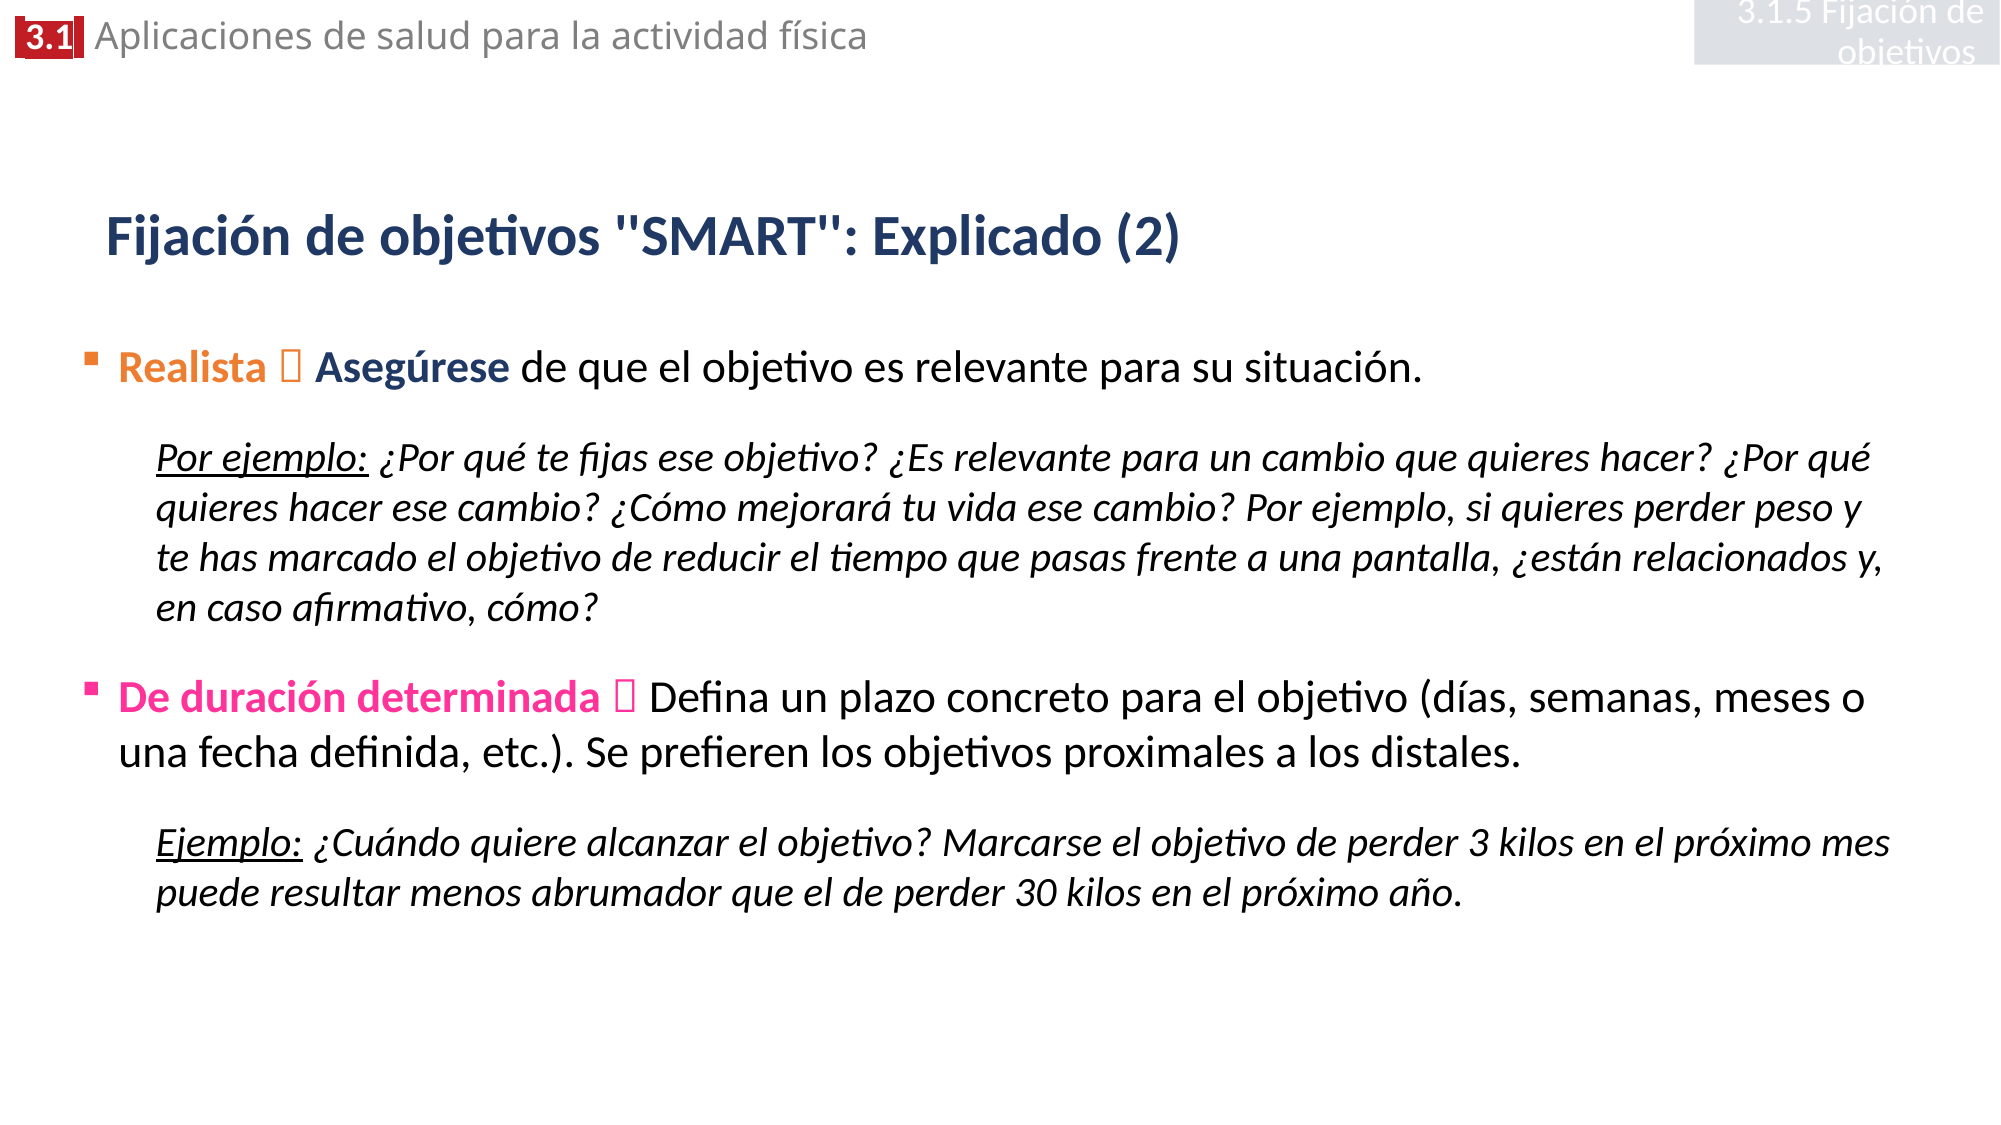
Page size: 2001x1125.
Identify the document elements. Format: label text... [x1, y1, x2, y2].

list Realista  Asegúrese de que el objetivo es relevante para su situación. Por ejemplo: ¿Por qué te fijas ese objetivo? ¿Es relevante para un cambio que quieres hacer? ¿Por qué quieres hacer ese cambio? ¿Cómo mejorará tu vida ese cambio? Por ejemplo, si quieres perder peso y te has marcado el objetivo de reducir el tiempo que pasas frente a una pantalla, ¿están relacionados y, en caso afirmativo, cómo? De duración determinada  Defina un plazo concreto para el objetivo (días, semanas, meses o una fecha definida, etc.). Se prefieren los objetivos proximales a los distales. Ejemplo: ¿Cuándo quiere alcanzar el objetivo? Marcarse el objetivo de perder 3 kilos en el próximo mes puede resultar menos abrumador que el de perder 30 kilos en el próximo año. [65, 329, 1919, 1105]
text_box 3.1.5 Fijación de objetivos [1694, 0, 2000, 65]
title Fijación de objetivos ''SMART'': Explicado (2) [91, 177, 1906, 297]
